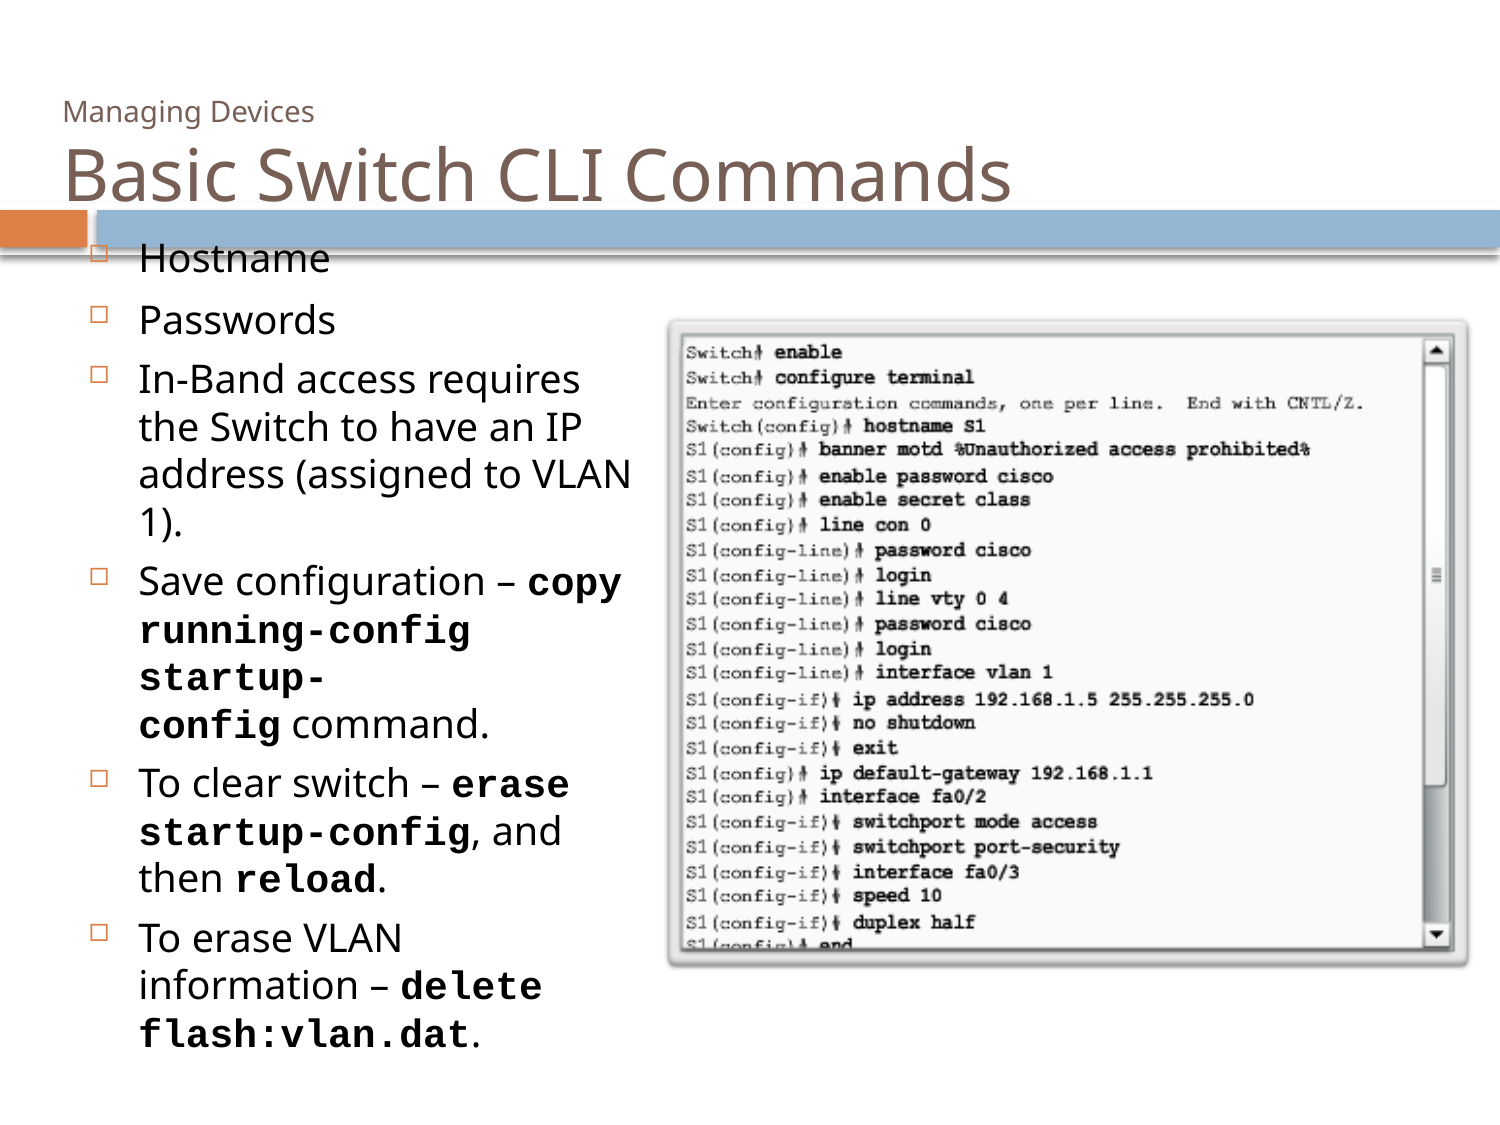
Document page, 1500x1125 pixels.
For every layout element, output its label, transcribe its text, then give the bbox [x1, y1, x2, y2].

list Hostname Passwords In-Band access requires the Switch to have an IP address (assigned to VLAN 1). Save configuration – copy running-config startup-config command. To clear switch – erase startup-config, and then reload. To erase VLAN information – delete flash:vlan.dat. [73, 225, 650, 1067]
picture [649, 299, 1478, 1004]
title Managing Devices Basic Switch CLI Commands [47, 85, 1384, 224]
